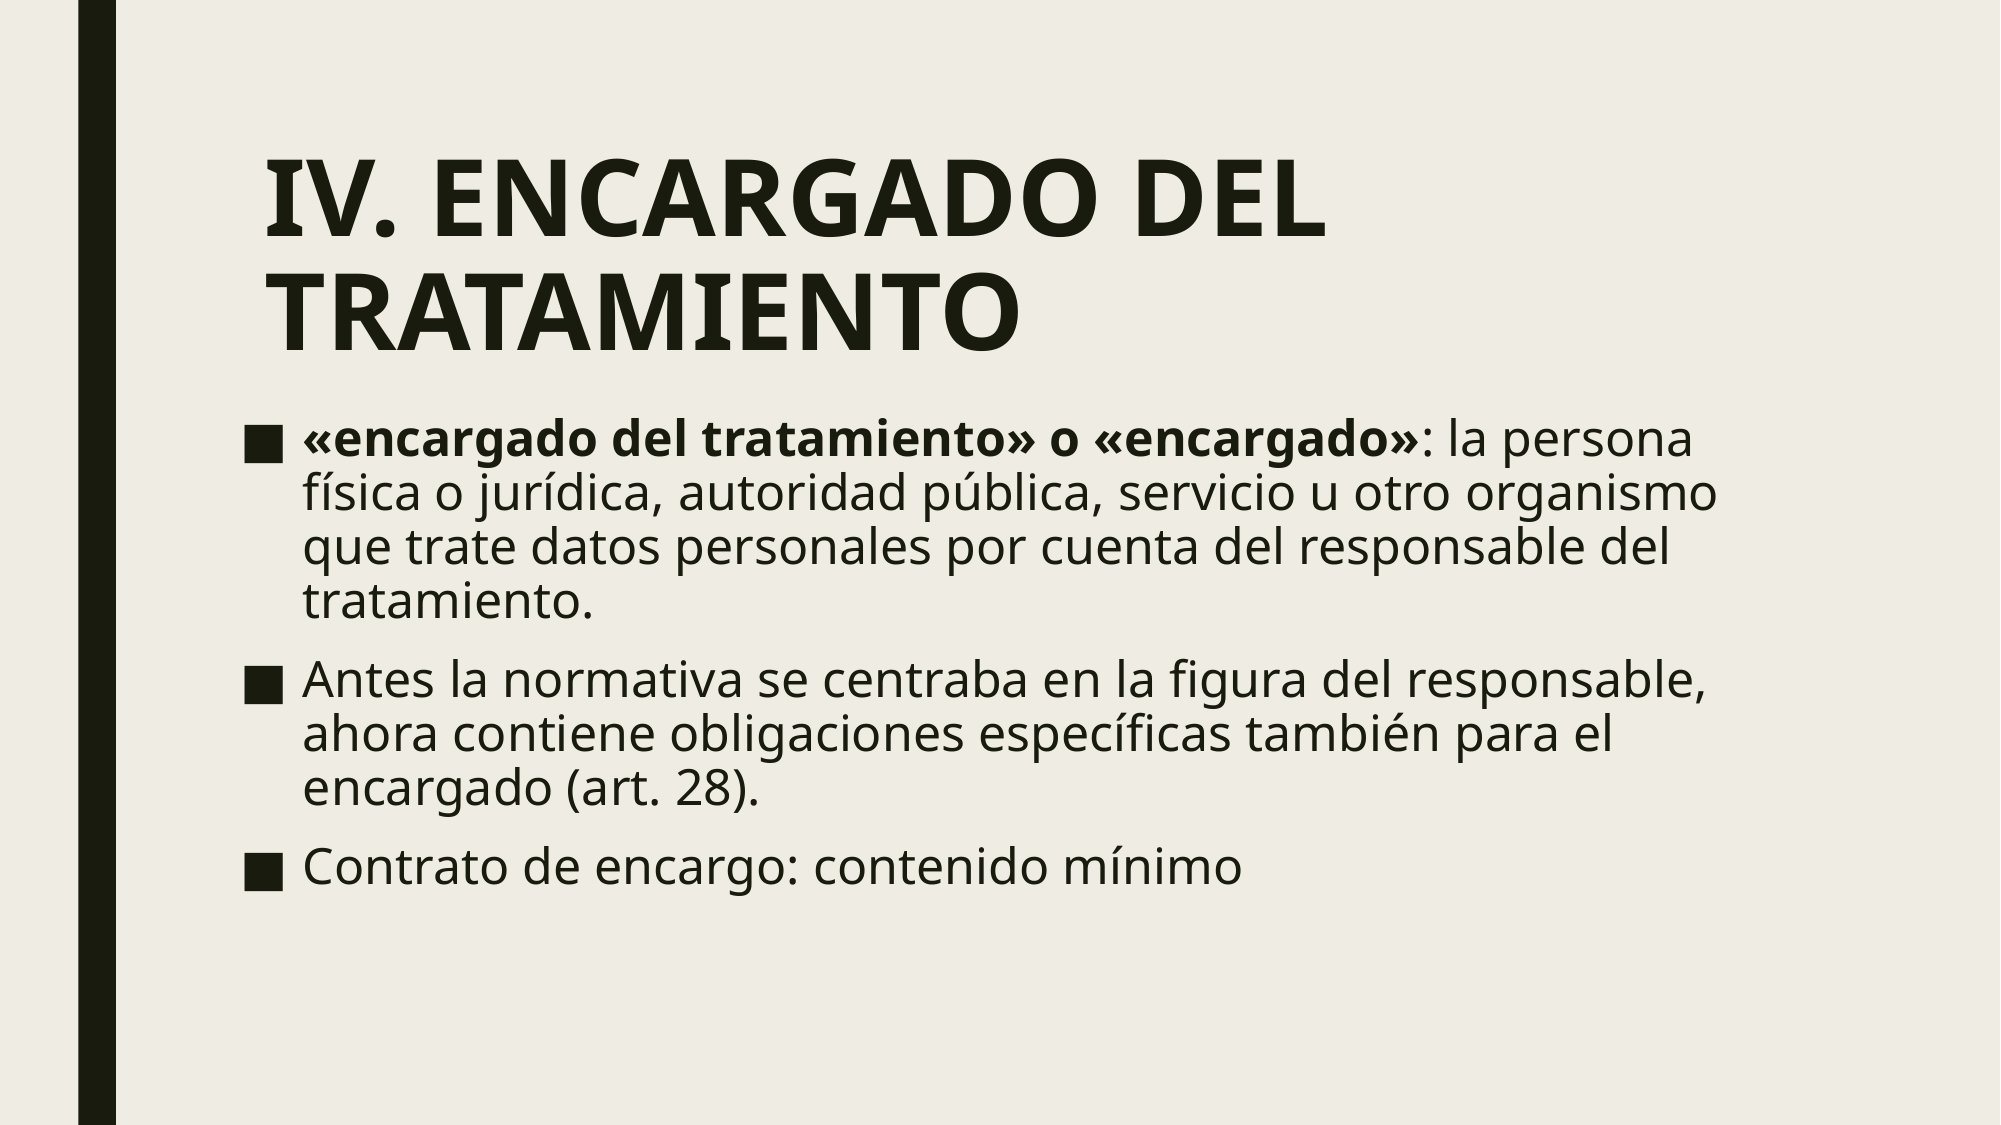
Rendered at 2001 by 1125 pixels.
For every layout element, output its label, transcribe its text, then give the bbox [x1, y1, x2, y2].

text_box IV. ENCARGADO DEL TRATAMIENTO [249, 137, 1825, 382]
list «encargado del tratamiento» o «encargado»: la persona física o jurídica, autoridad pública, servicio u otro organismo que trate datos personales por cuenta del responsable del tratamiento. Antes la normativa se centraba en la figura del responsable, ahora contiene obligaciones específicas también para el encargado (art. 28). Contrato de encargo: contenido mínimo [225, 406, 1800, 994]
title [225, 112, 1800, 357]
